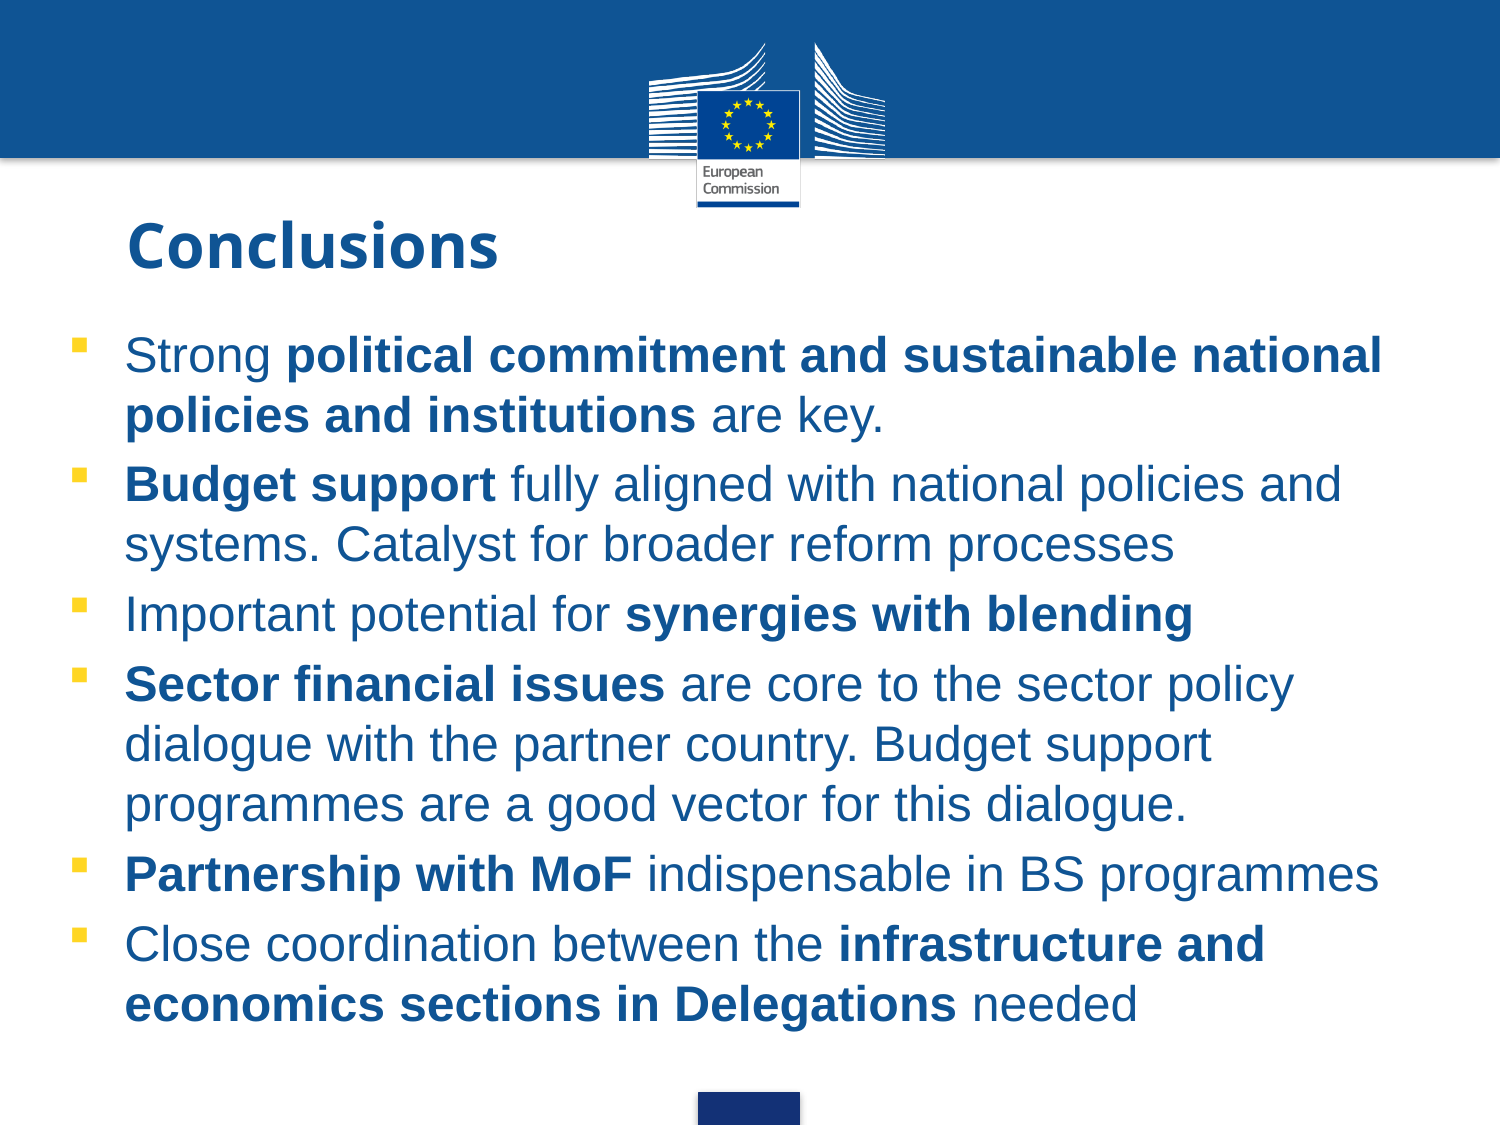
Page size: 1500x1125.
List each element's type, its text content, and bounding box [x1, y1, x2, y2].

list Strong political commitment and sustainable national policies and institutions are key. Budget support fully aligned with national policies and systems. Catalyst for broader reform processes Important potential for synergies with blending Sector financial issues are core to the sector policy dialogue with the partner country. Budget support programmes are a good vector for this dialogue. Partnership with MoF indispensable in BS programmes Close coordination between the infrastructure and economics sections in Delegations needed [53, 314, 1425, 965]
picture [649, 42, 885, 208]
title Conclusions [53, 219, 1404, 268]
